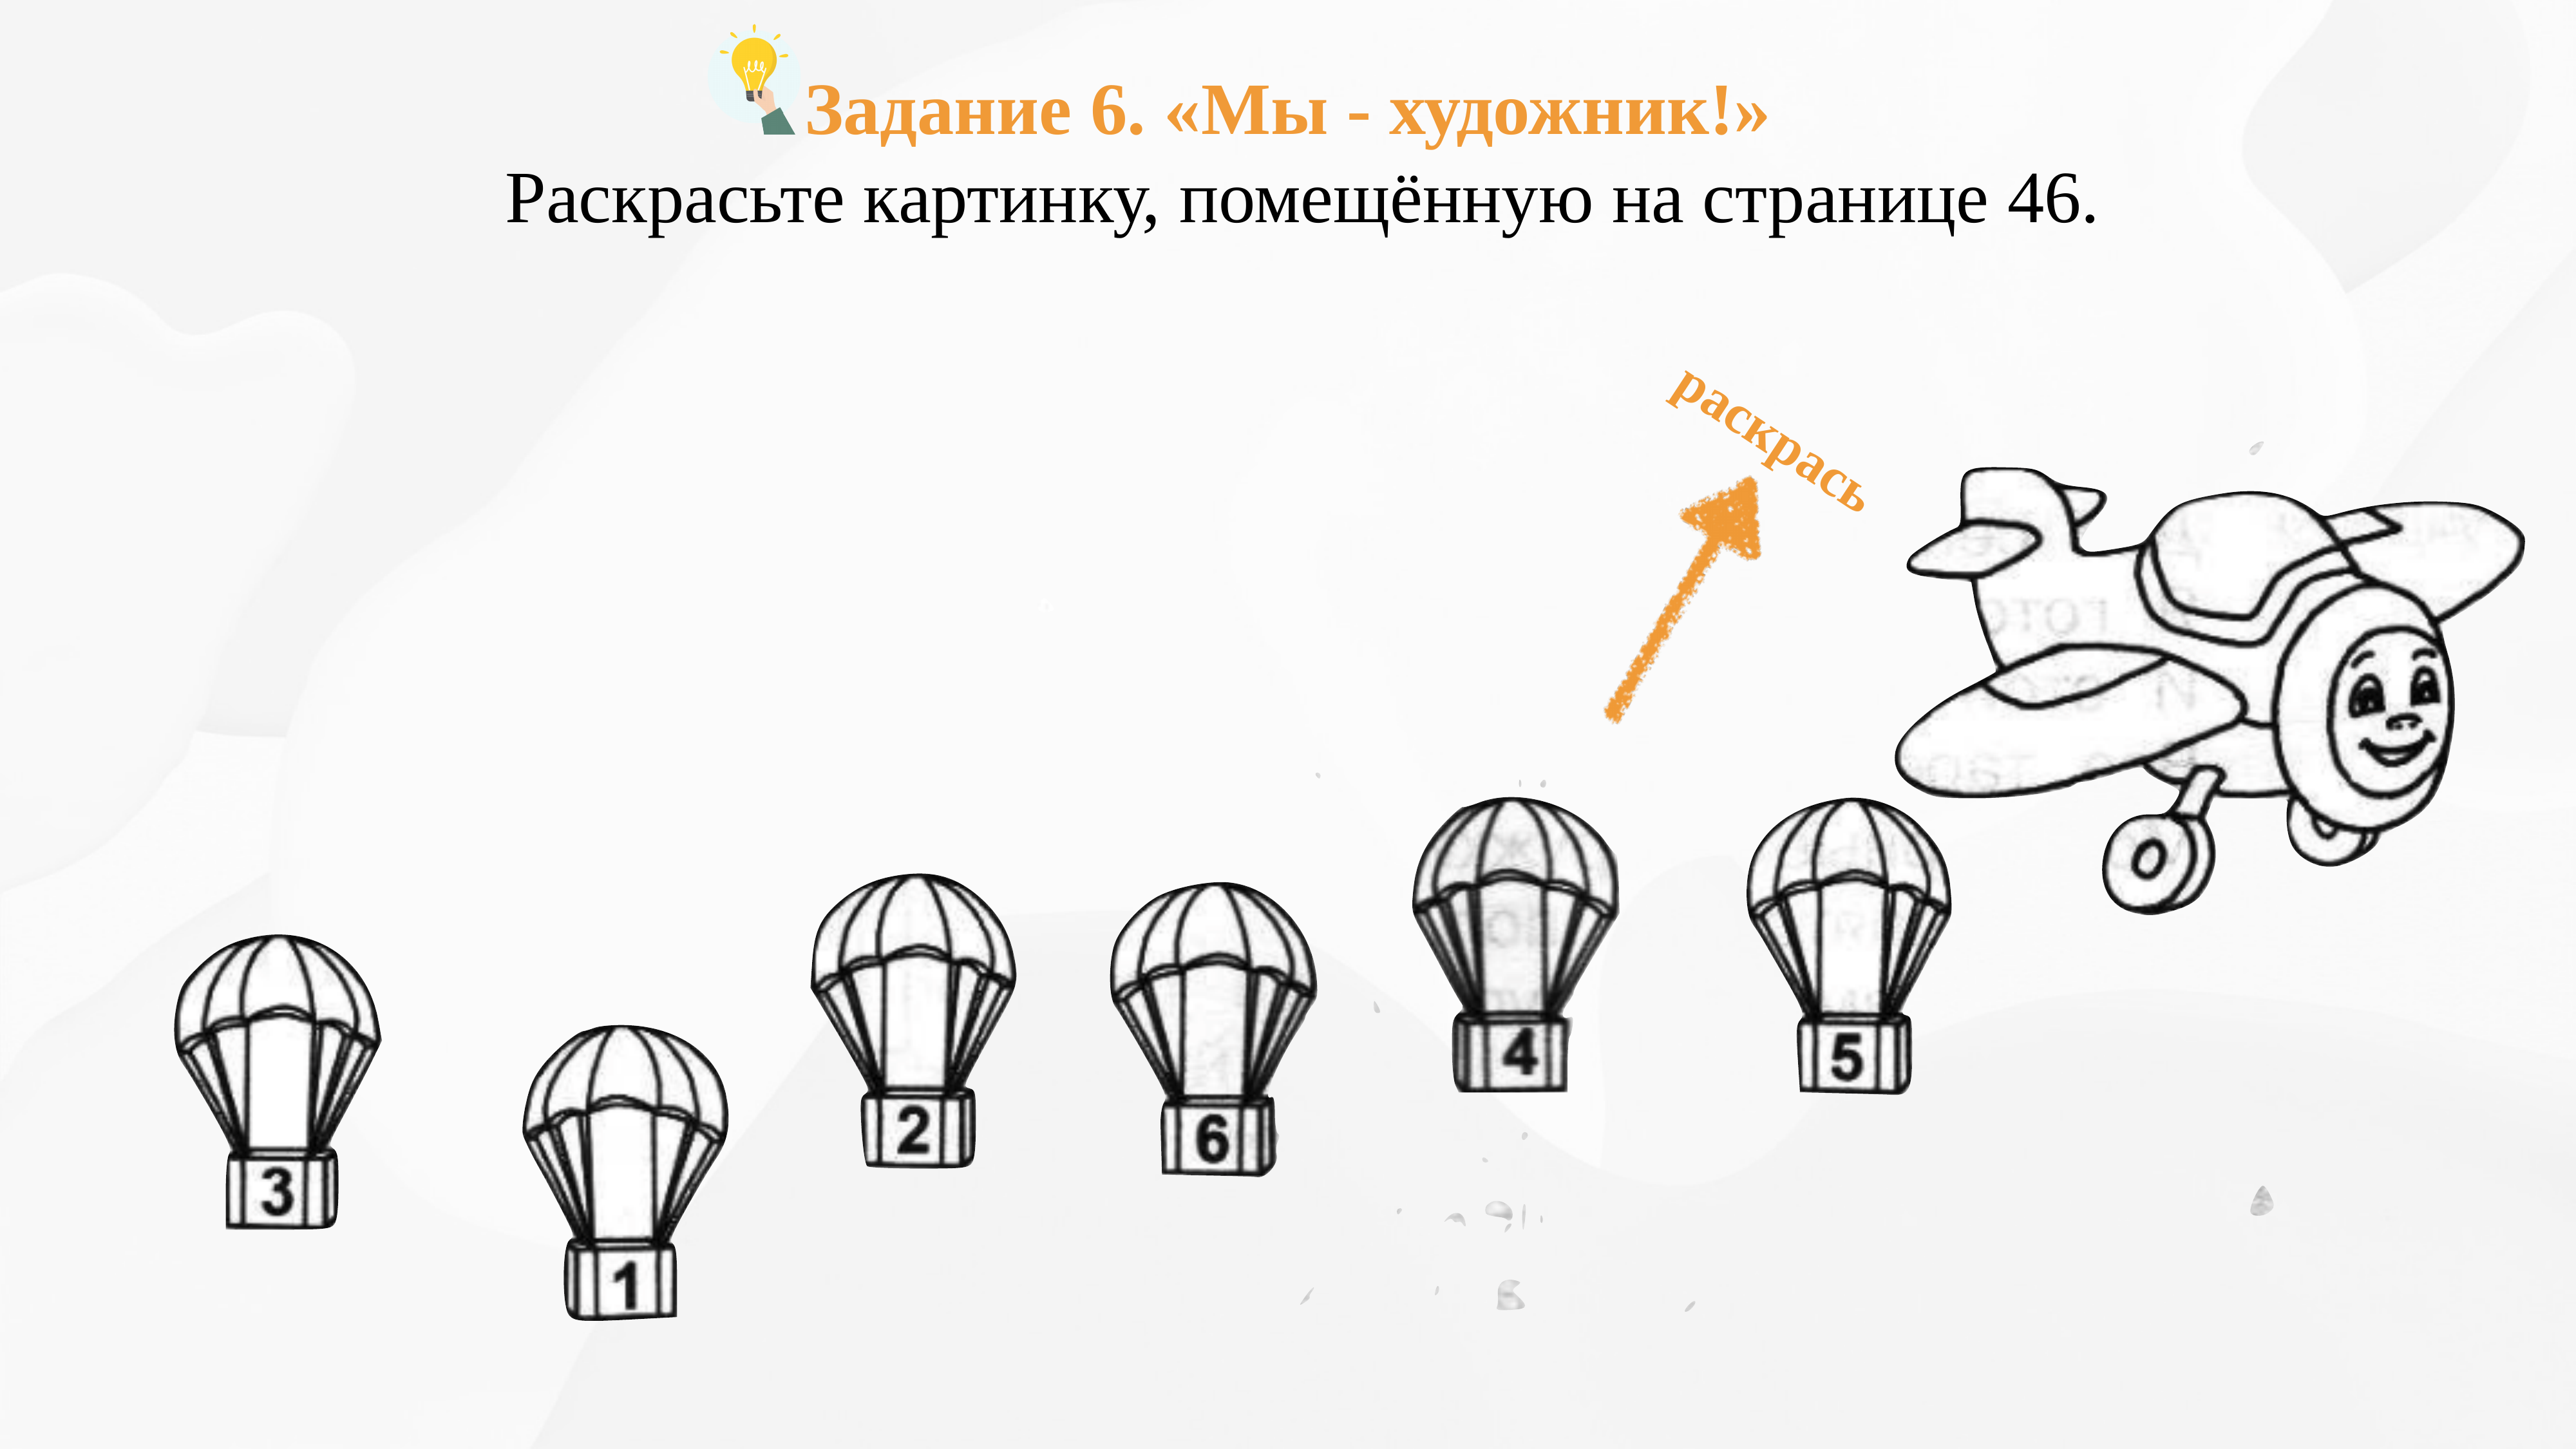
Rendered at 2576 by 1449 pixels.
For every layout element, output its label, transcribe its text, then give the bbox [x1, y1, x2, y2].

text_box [1515, 297, 1869, 728]
picture [0, 0, 2576, 1449]
text_box Задание 6. «Мы - художник!» Раскрасьте картинку, помещённую на странице 46. [85, 56, 2491, 242]
